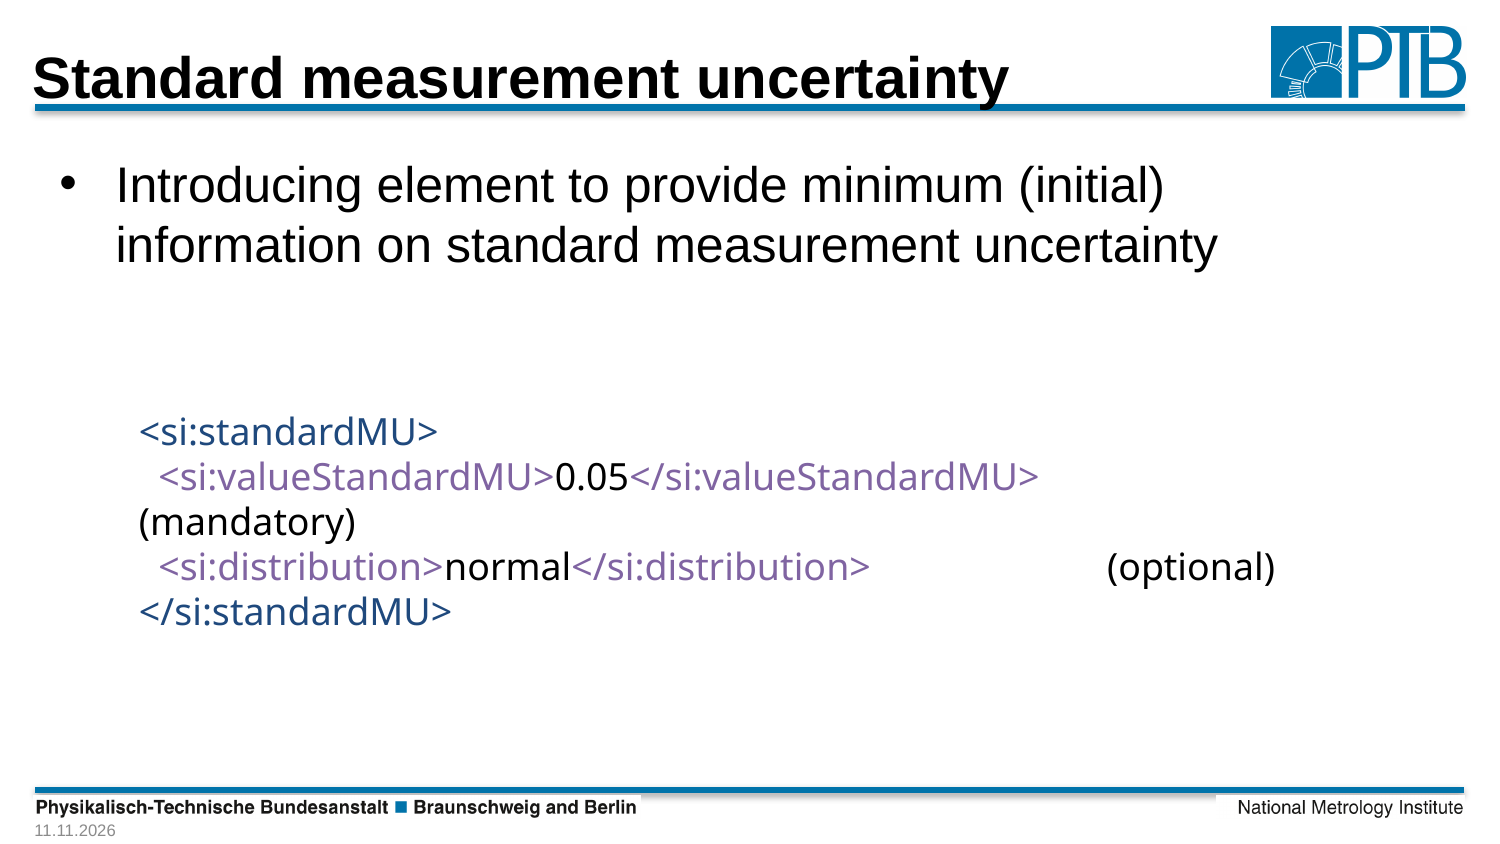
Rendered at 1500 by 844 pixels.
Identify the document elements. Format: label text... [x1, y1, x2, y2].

picture [1459, 80, 1467, 98]
picture [1216, 795, 1465, 819]
text_box Introducing element to provide minimum (initial) information on standard measurement uncertainty [44, 145, 1424, 280]
text_box <si:standardMU> <si:valueStandardMU>0.05</si:valueStandardMU> (mandatory) <si:distribution>normal</si:distribution> (optional) </si:standardMU> [123, 400, 1365, 641]
title Standard measurement uncertainty [17, 26, 1459, 123]
picture [1459, 26, 1467, 75]
picture [33, 795, 641, 815]
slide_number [19, 815, 669, 844]
